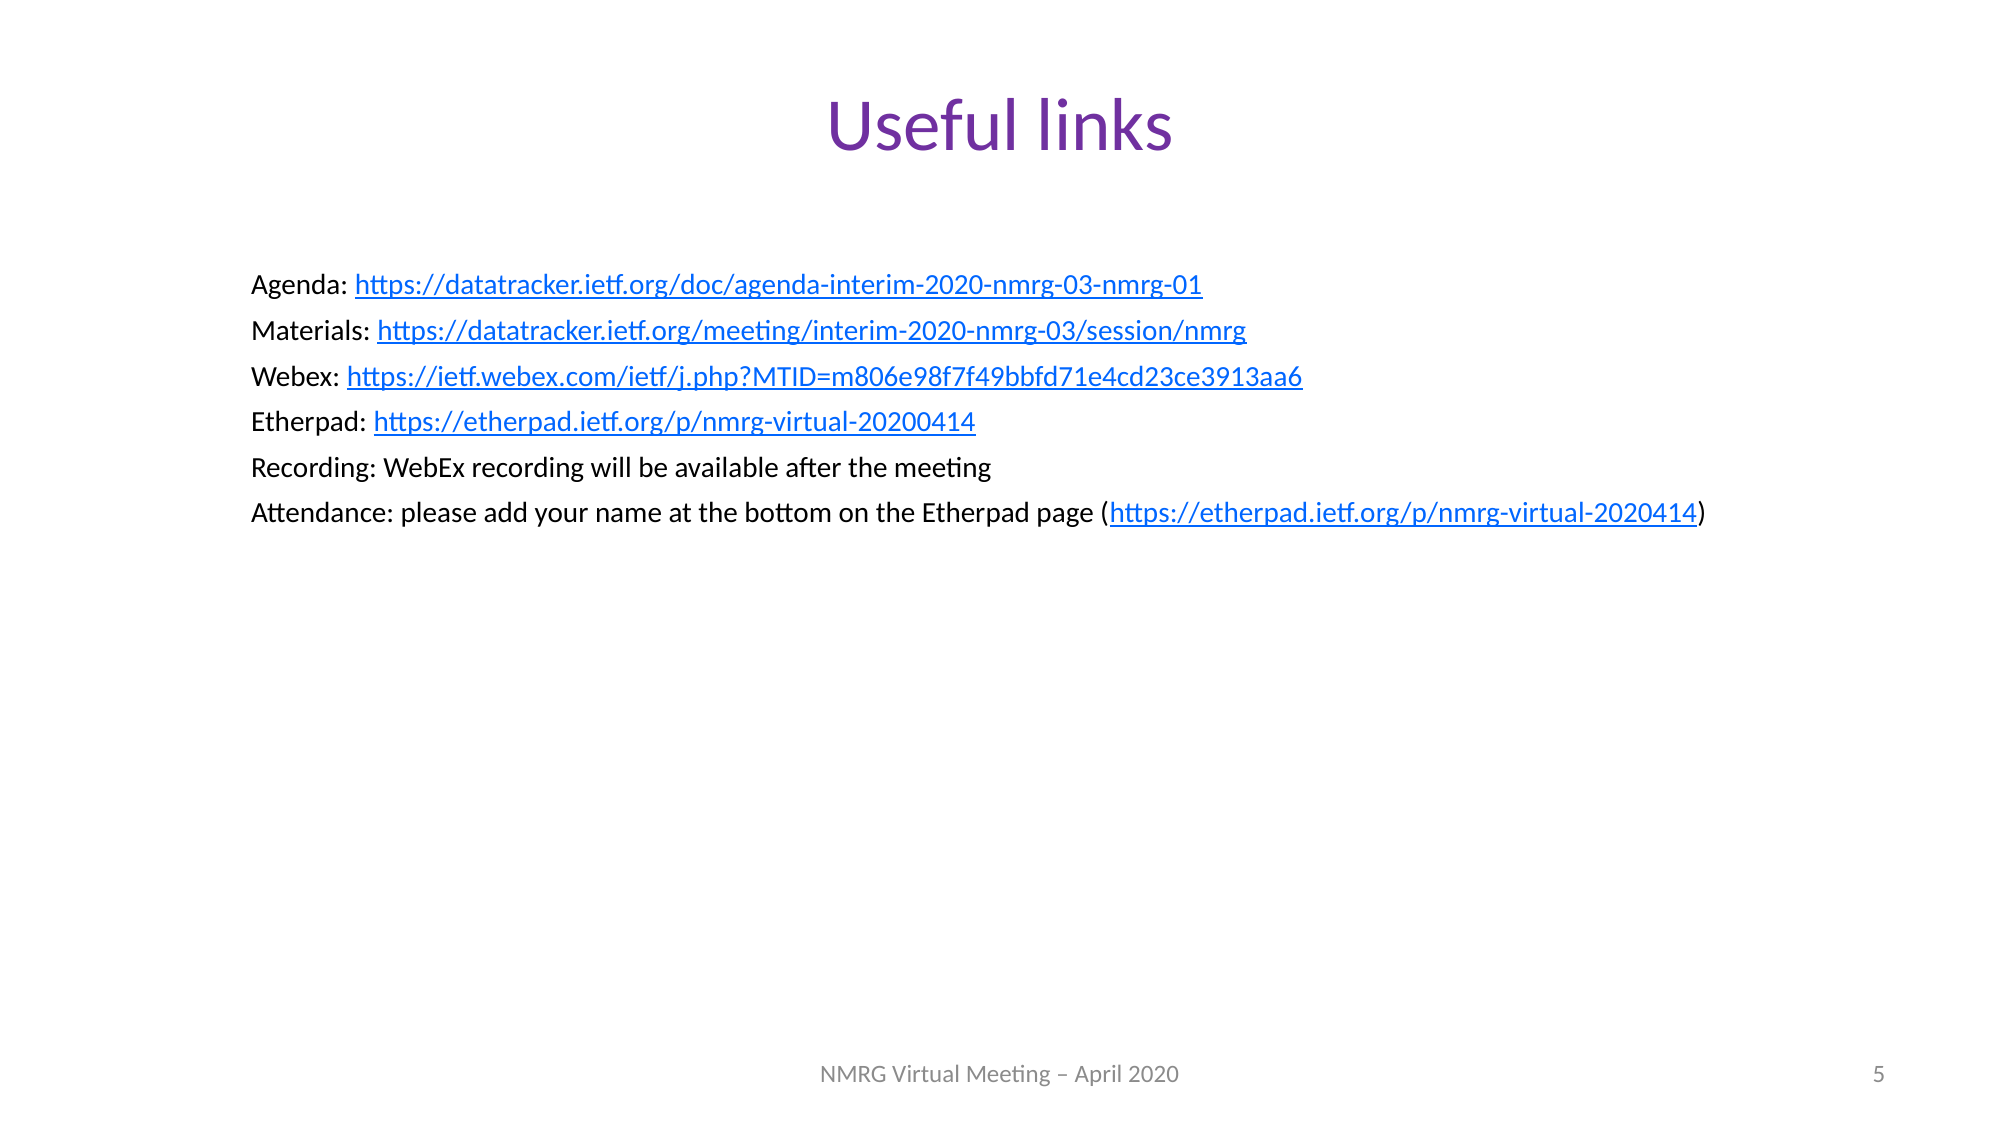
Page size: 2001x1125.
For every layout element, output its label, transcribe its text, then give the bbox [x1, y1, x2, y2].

text_box Agenda: https://datatracker.ietf.org/doc/agenda-interim-2020-nmrg-03-nmrg-01 Materials: https://datatracker.ietf.org/meeting/interim-2020-nmrg-03/session/nmrg Webex: https://ietf.webex.com/ietf/j.php?MTID=m806e98f7f49bbfd71e4cd23ce3913aa6 Etherpad: https://etherpad.ietf.org/p/nmrg-virtual-20200414 Recording: WebEx recording will be available after the meeting Attendance: please add your name at the bottom on the Etherpad page (https://etherpad.ietf.org/p/nmrg-virtual-2020414) [161, 247, 1900, 1043]
text_box 5 [1433, 1042, 1900, 1103]
text_box Useful links [99, 45, 1900, 197]
text_box NMRG Virtual Meeting – April 2020 [683, 1042, 1317, 1103]
